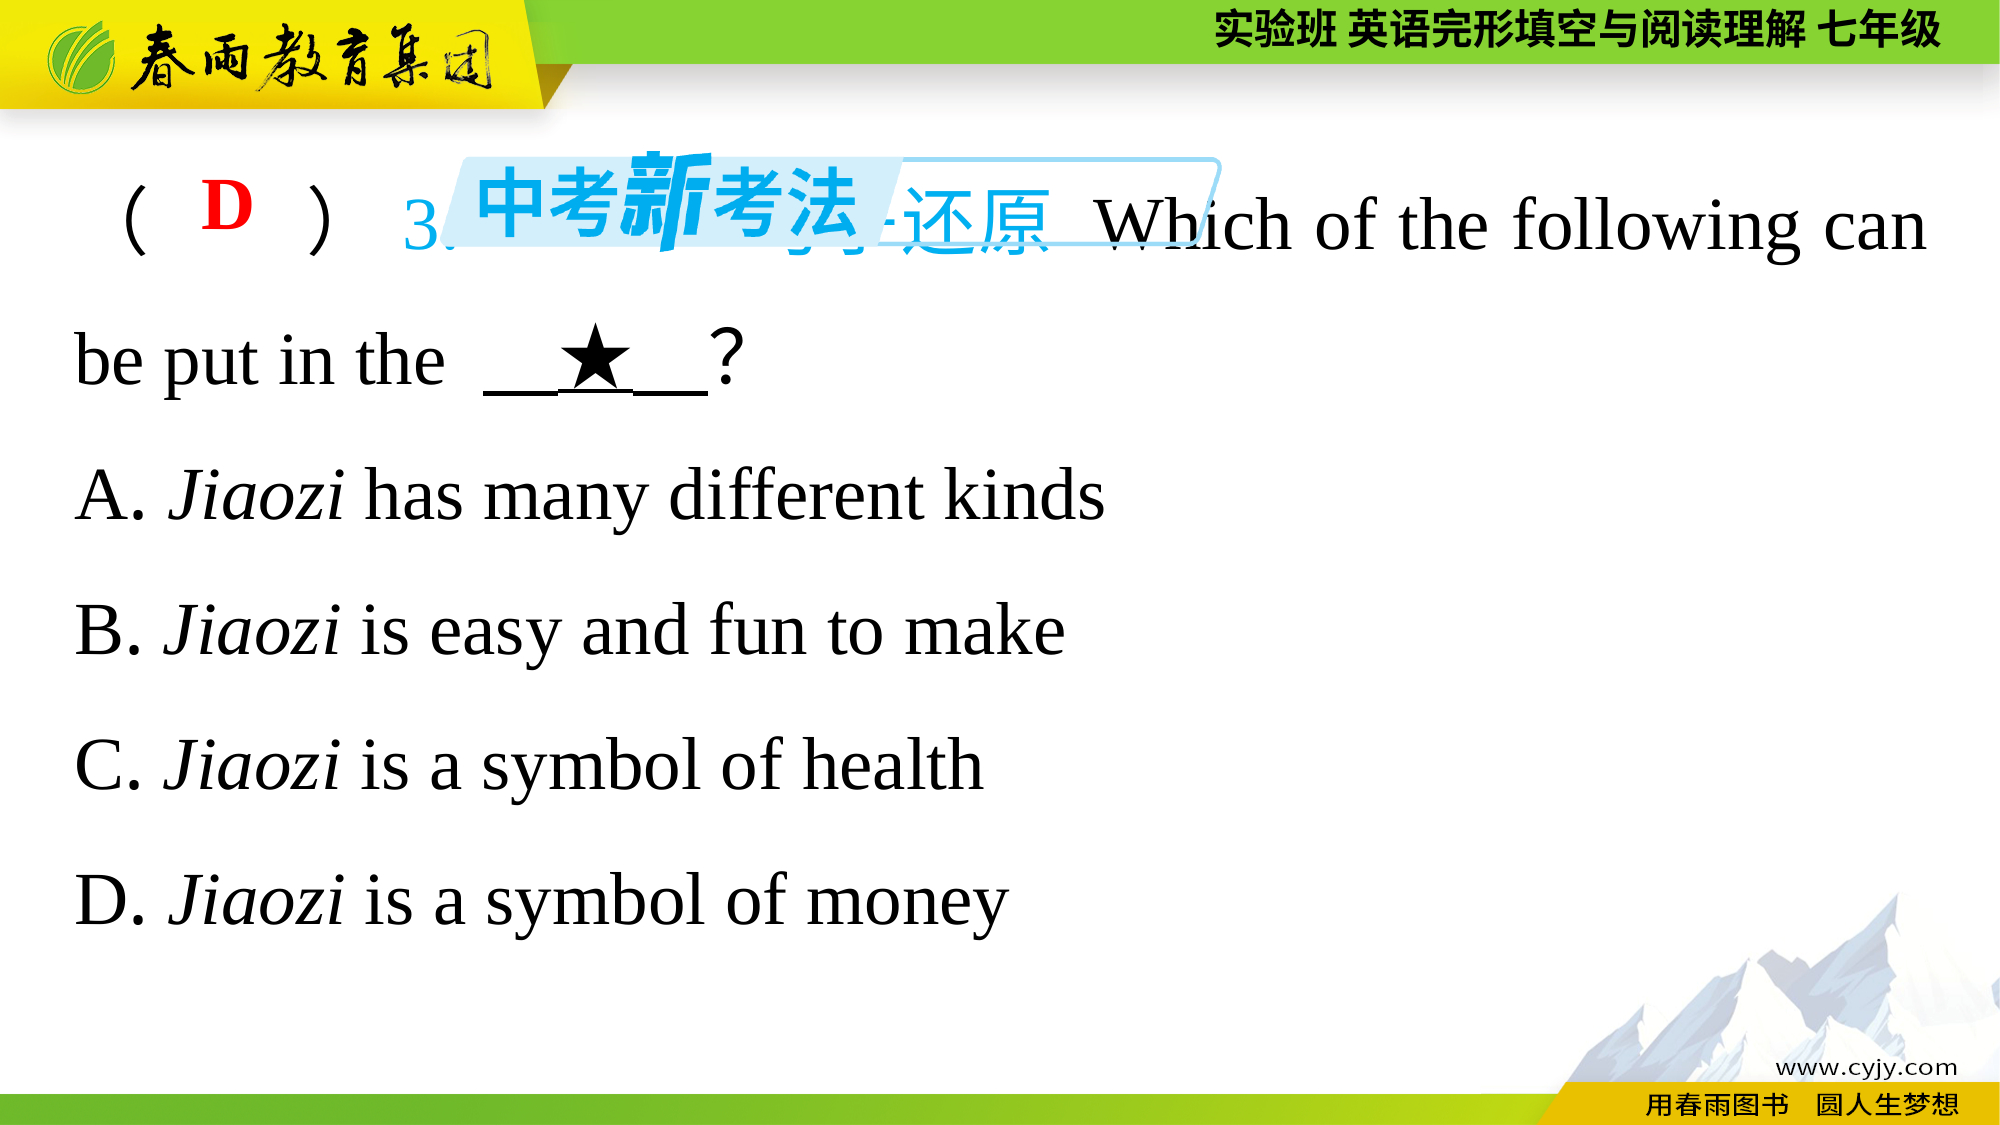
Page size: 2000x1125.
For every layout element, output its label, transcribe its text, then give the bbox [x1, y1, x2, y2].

picture [0, 0, 2000, 1125]
list （ ）3. 句子还原 Which of the following can be put in the ★ ？ A. Jiaozi has many different kinds B. Jiaozi is easy and fun to make C. Jiaozi is a symbol of health D. Jiaozi is a symbol of money [59, 122, 1944, 939]
